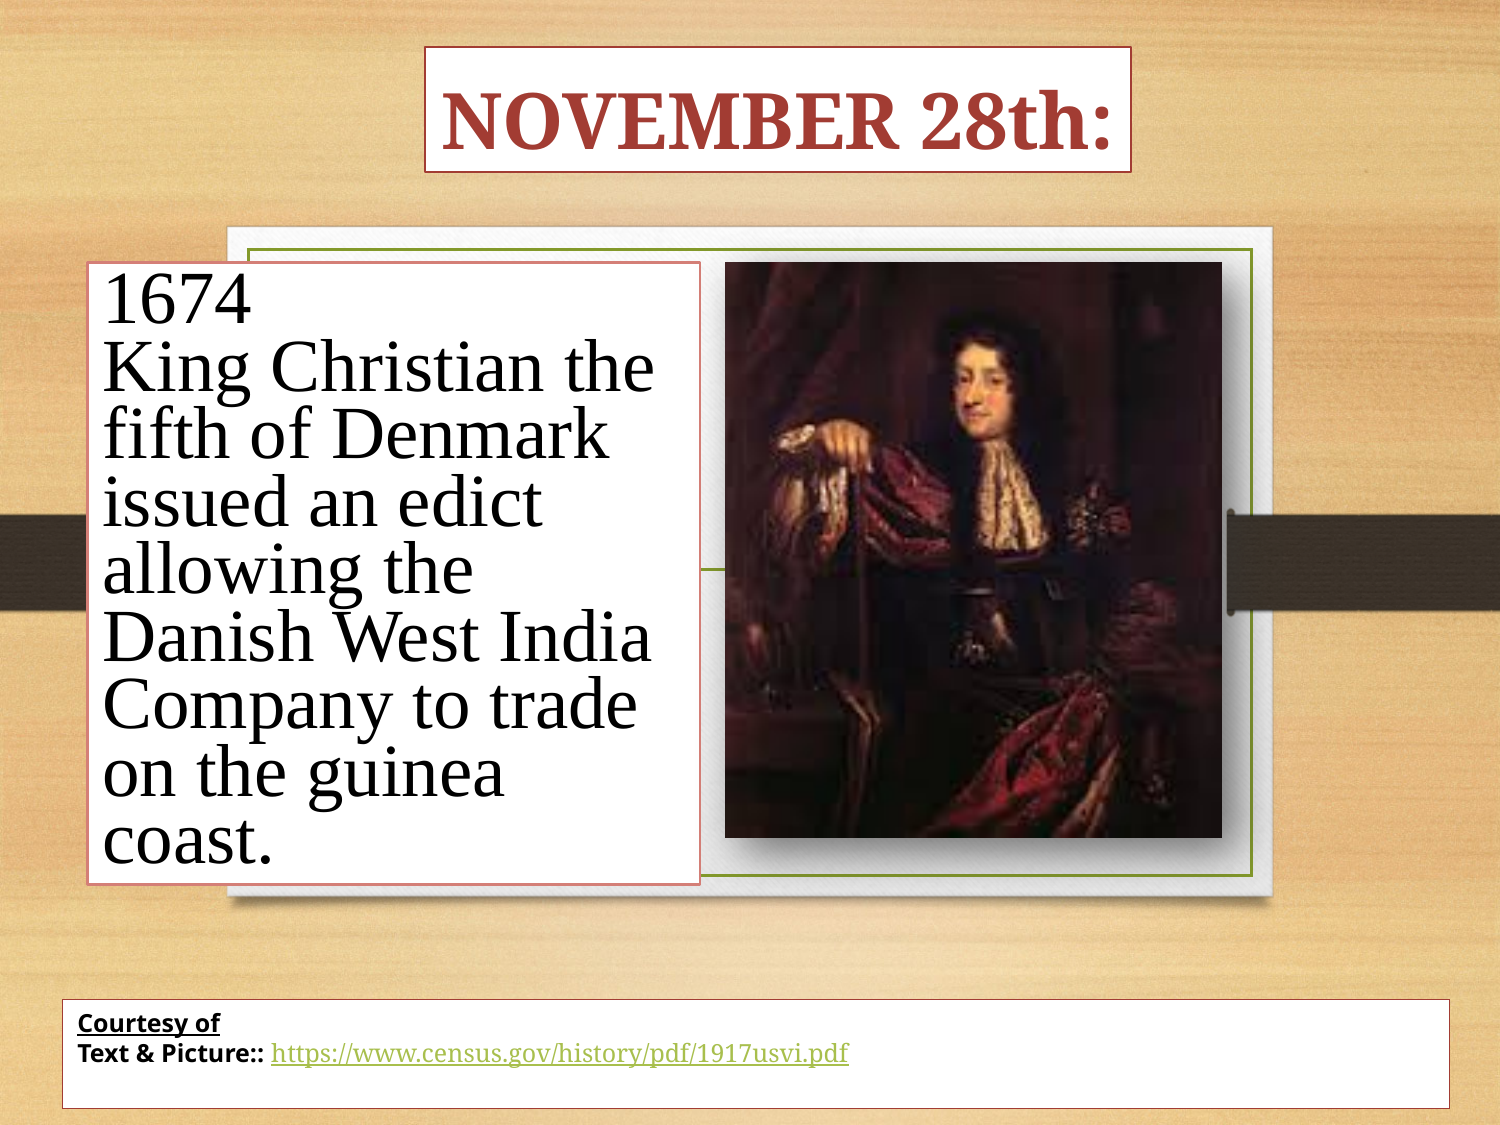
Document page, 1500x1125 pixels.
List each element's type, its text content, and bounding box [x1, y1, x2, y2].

text_box 1674 King Christian the fifth of Denmark issued an edict allowing the Danish West India Company to trade on the guinea coast. [86, 261, 701, 886]
text_box NOVEMBER 28th: [424, 46, 1132, 173]
text_box Courtesy of Text & Picture:: https://www.census.gov/history/pdf/1917usvi.pdf [62, 999, 1450, 1109]
picture [0, 0, 1500, 1125]
